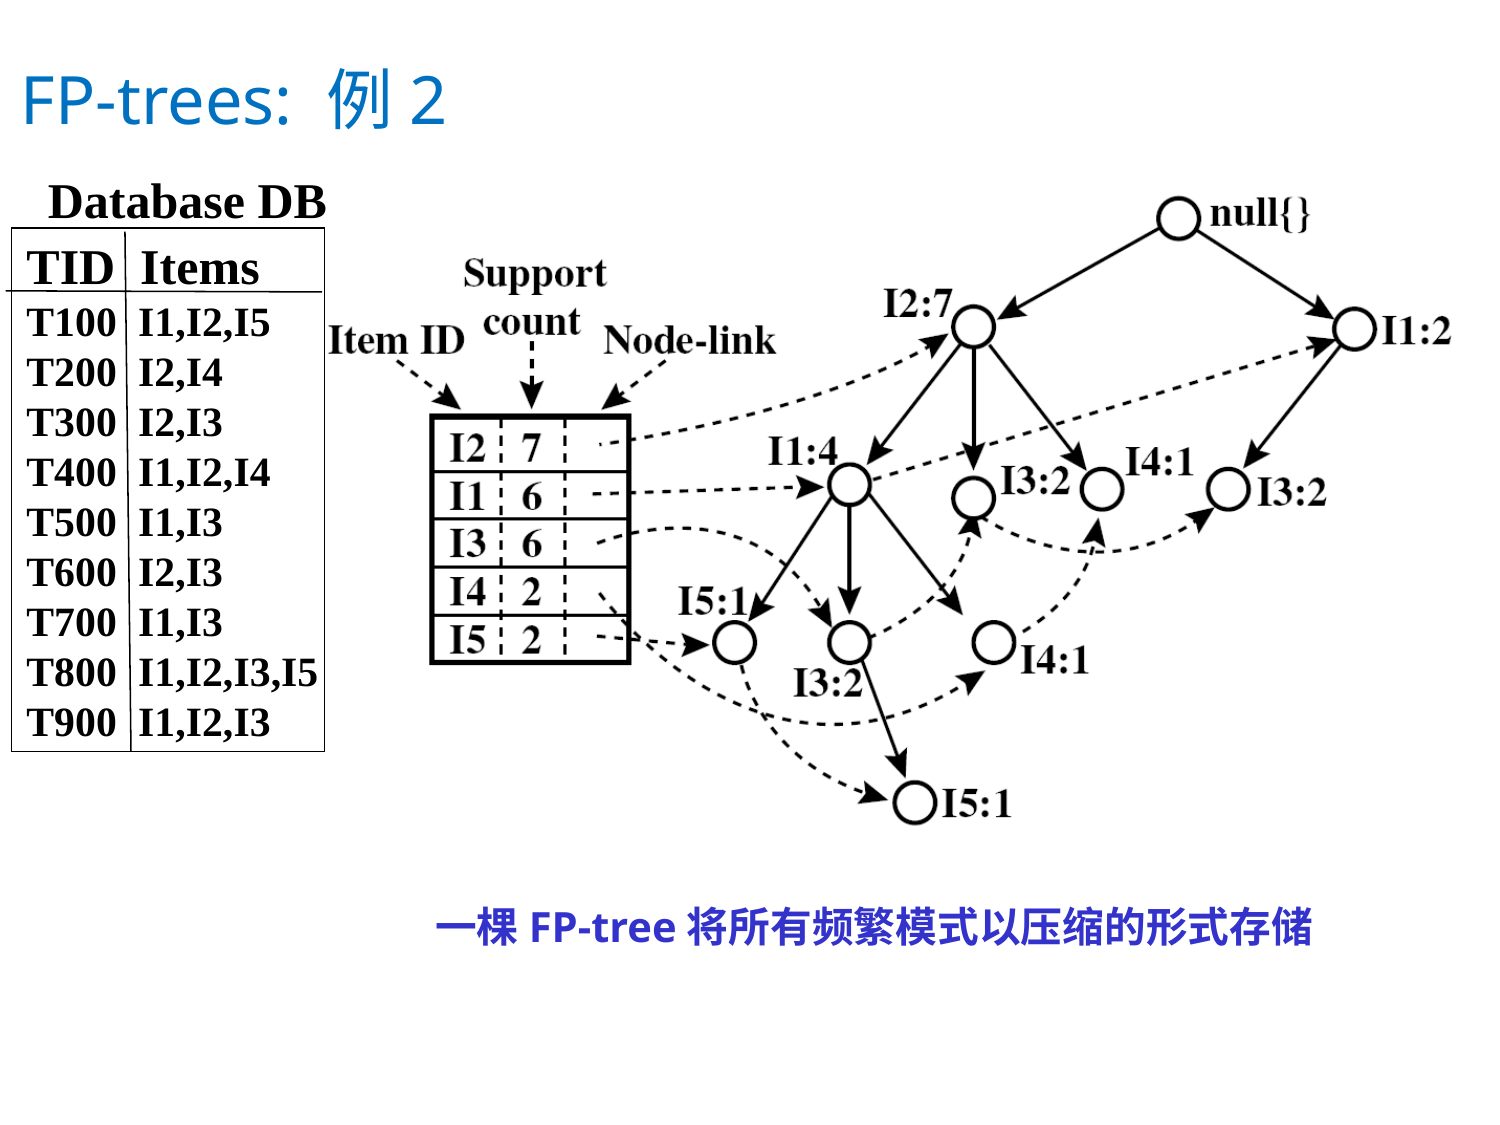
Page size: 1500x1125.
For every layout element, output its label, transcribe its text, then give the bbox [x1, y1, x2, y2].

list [311, 164, 1459, 835]
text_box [5, 160, 367, 752]
text_box 一棵FP-tree将所有频繁模式以压缩的形式存储 [289, 893, 1459, 959]
title FP-trees: 例2 [5, 19, 739, 145]
